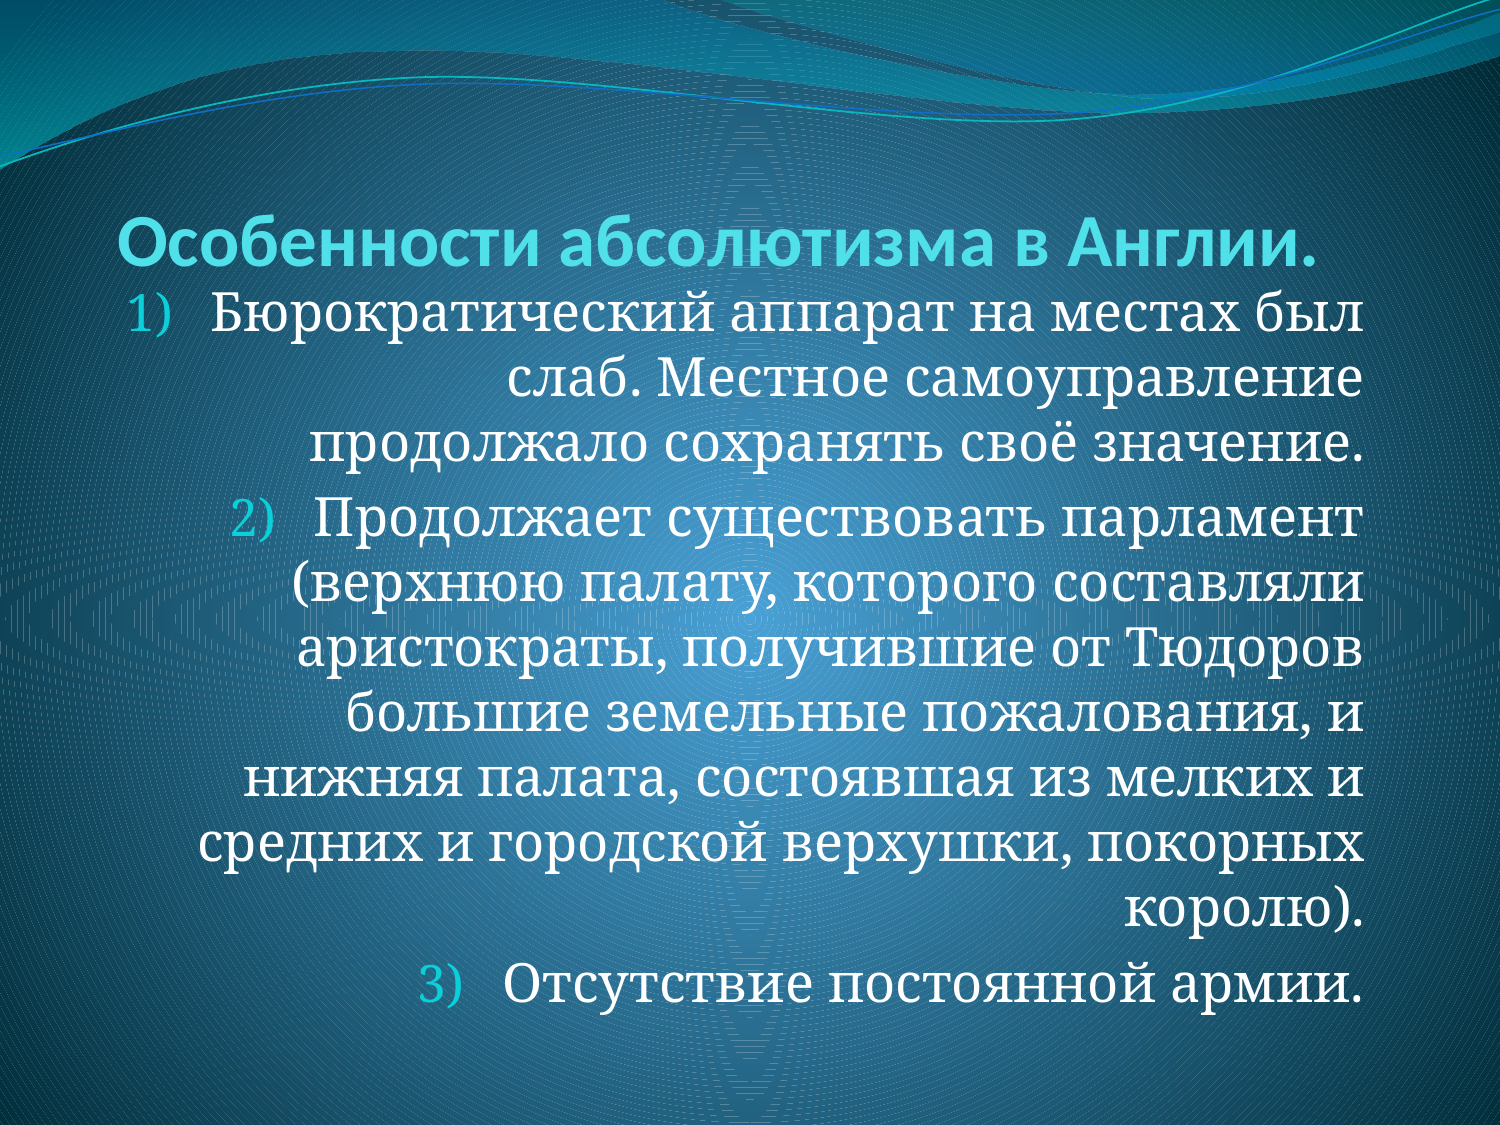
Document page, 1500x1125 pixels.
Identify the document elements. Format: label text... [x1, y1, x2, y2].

subtitle Бюрократический аппарат на местах был слаб. Местное самоуправление продолжало сохранять своё значение. Продолжает существовать парламент (верхнюю палату, которого составляли аристократы, получившие от Тюдоров большие земельные пожалования, и нижняя палата, состоявшая из мелких и средних и городской верхушки, покорных королю). Отсутствие постоянной армии. [87, 269, 1376, 1090]
title Особенности абсолютизма в Англии. [70, 117, 1359, 282]
